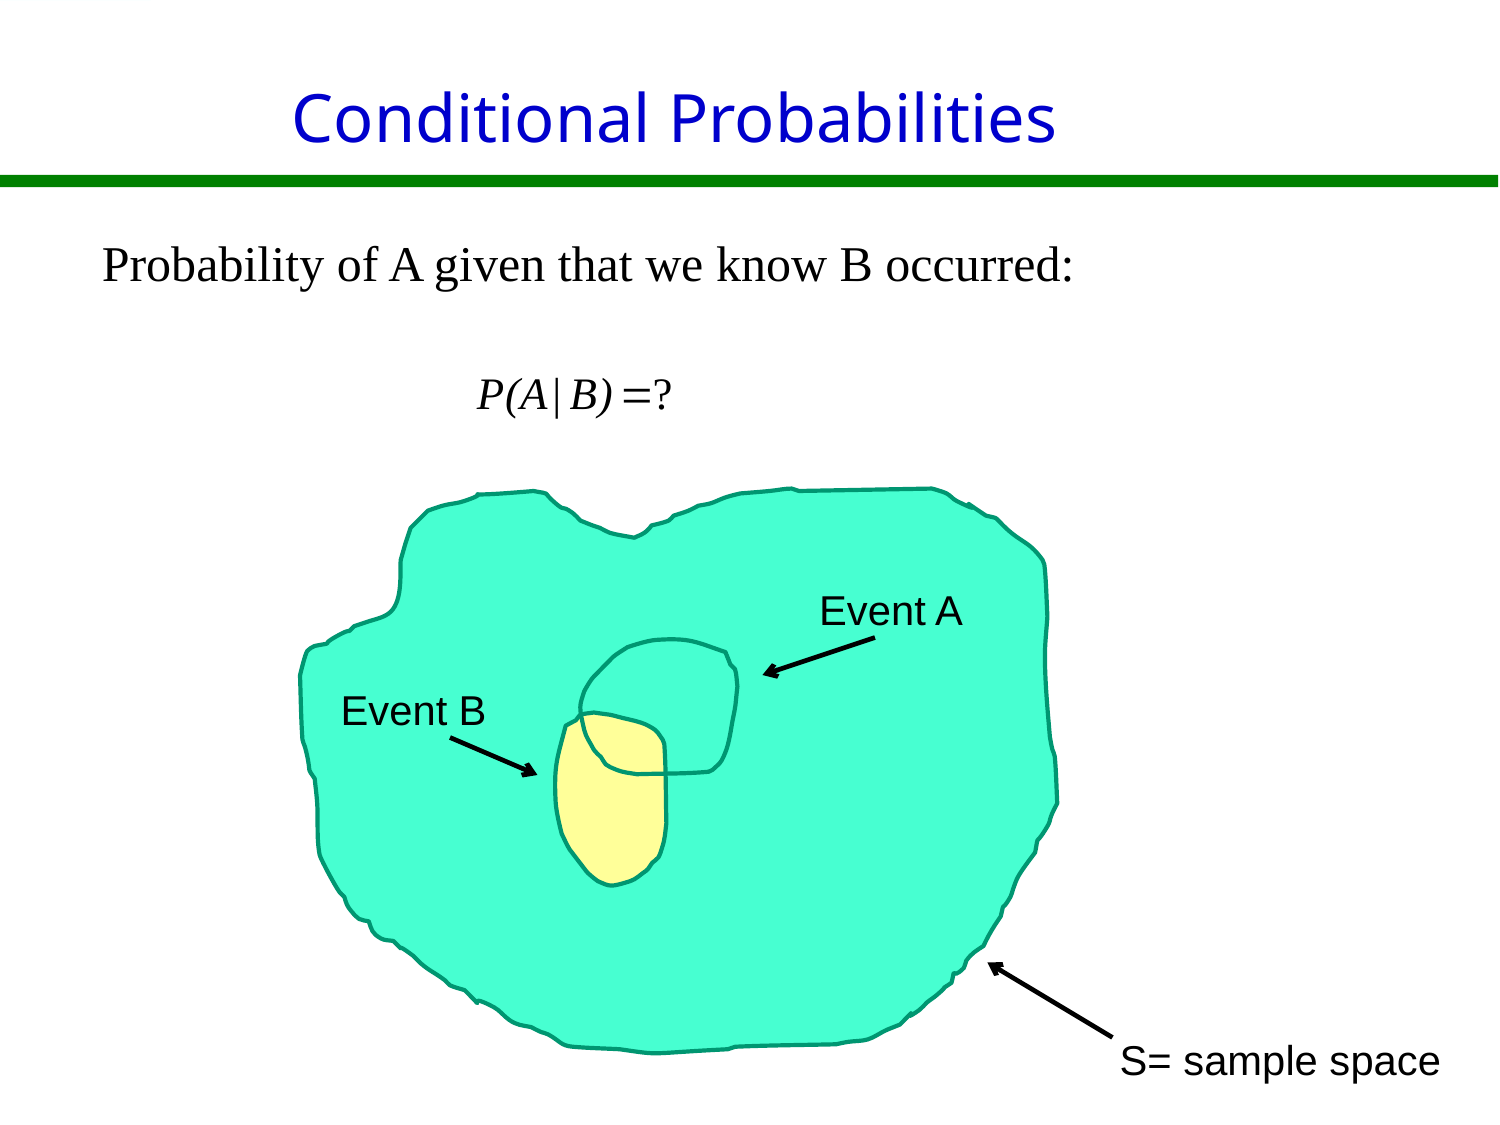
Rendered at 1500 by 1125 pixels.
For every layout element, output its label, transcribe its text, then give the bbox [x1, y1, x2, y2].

text_box [578, 637, 740, 777]
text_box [449, 737, 538, 776]
text_box Event B [325, 676, 502, 742]
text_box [987, 962, 1113, 1038]
text_box Event A [804, 576, 978, 642]
text_box [553, 714, 669, 888]
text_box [762, 637, 876, 676]
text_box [469, 370, 679, 430]
text_box Probability of A given that we know B occurred: [87, 224, 1090, 299]
title Conditional Probabilities [0, 0, 1351, 163]
text_box [297, 486, 1060, 1056]
text_box S= sample space [1104, 1026, 1457, 1092]
